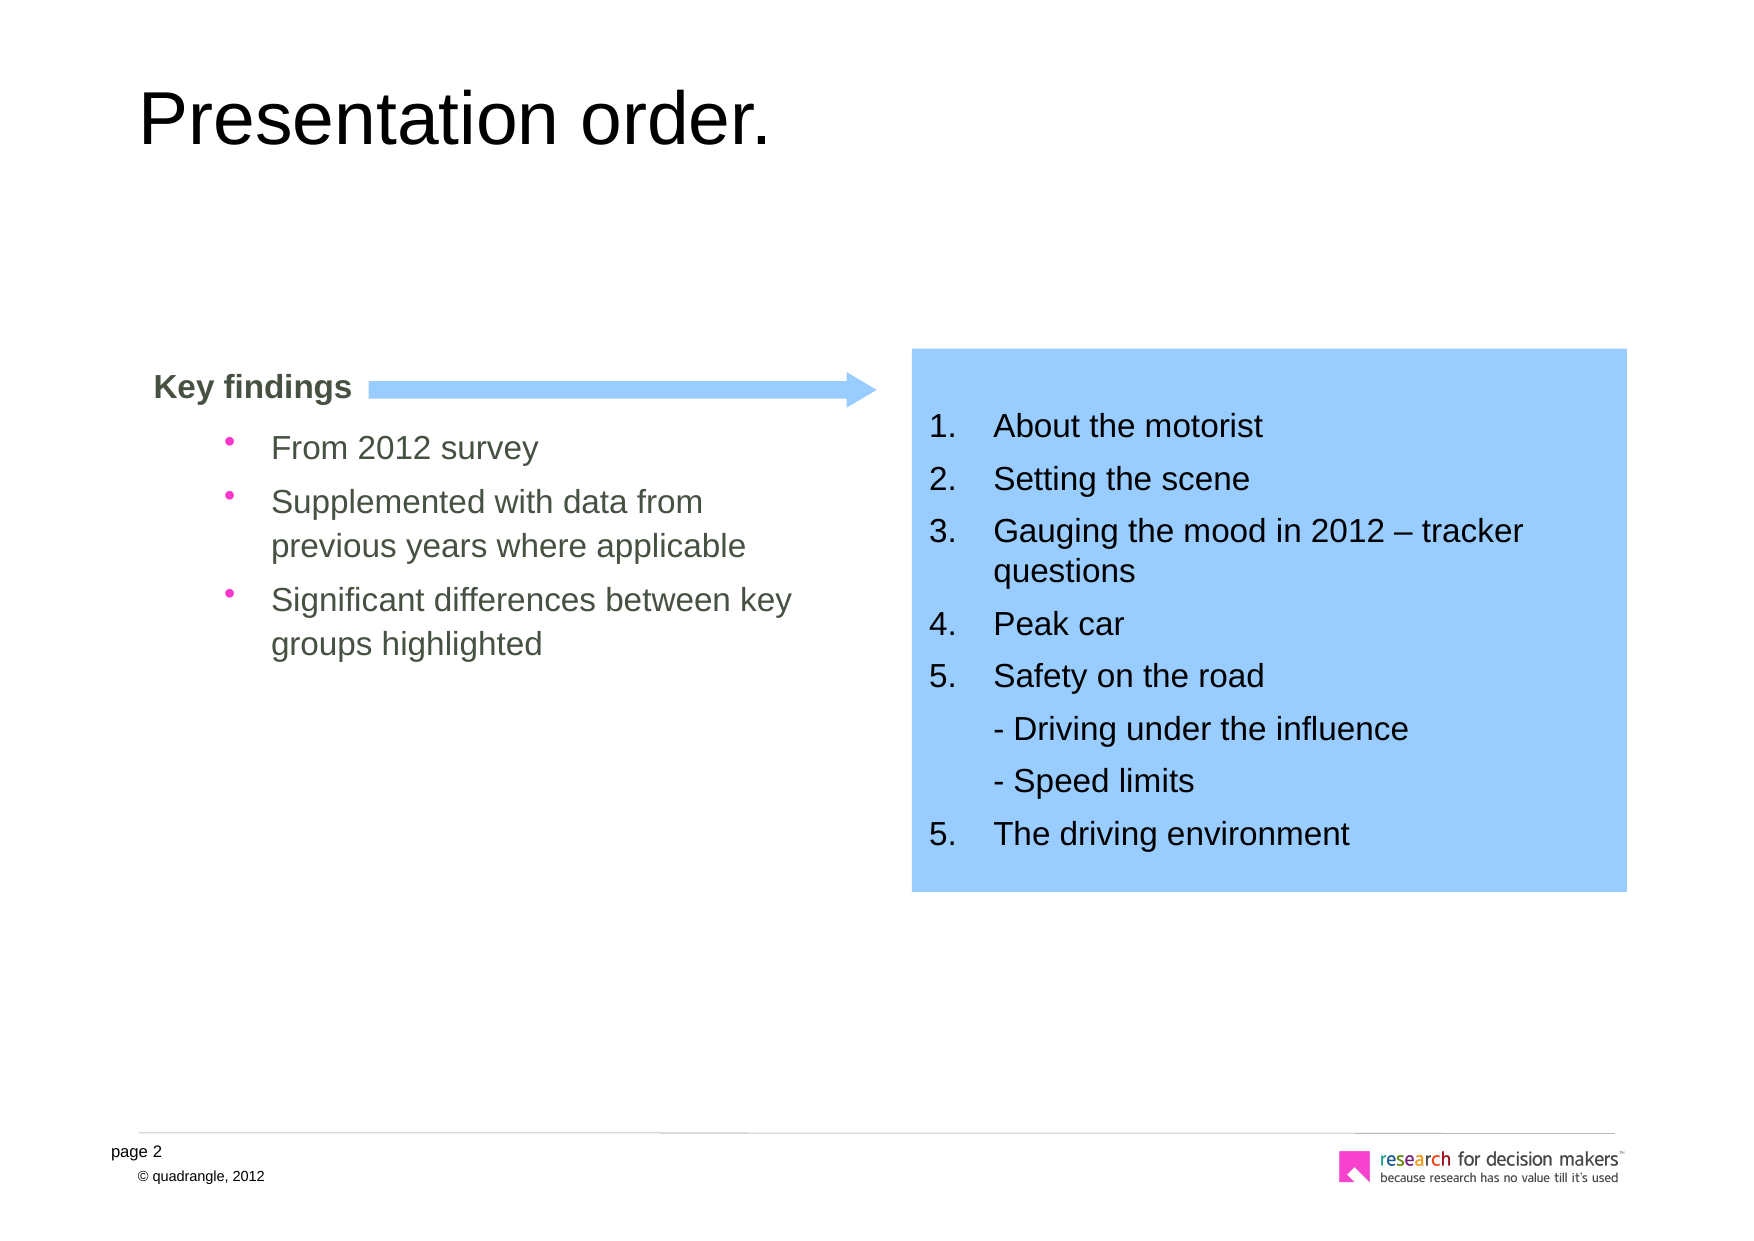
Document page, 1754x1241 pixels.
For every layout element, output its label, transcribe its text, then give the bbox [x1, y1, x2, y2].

text_box About the motorist Setting the scene Gauging the mood in 2012 – tracker questions Peak car Safety on the road - Driving under the influence - Speed limits The driving environment [911, 348, 1627, 892]
picture [1336, 1147, 1627, 1186]
title Presentation order. [138, 69, 1627, 330]
text_box [368, 372, 877, 408]
text_box Key findings From 2012 survey Supplemented with data from previous years where applicable Significant differences between key groups highlighted [138, 354, 848, 798]
